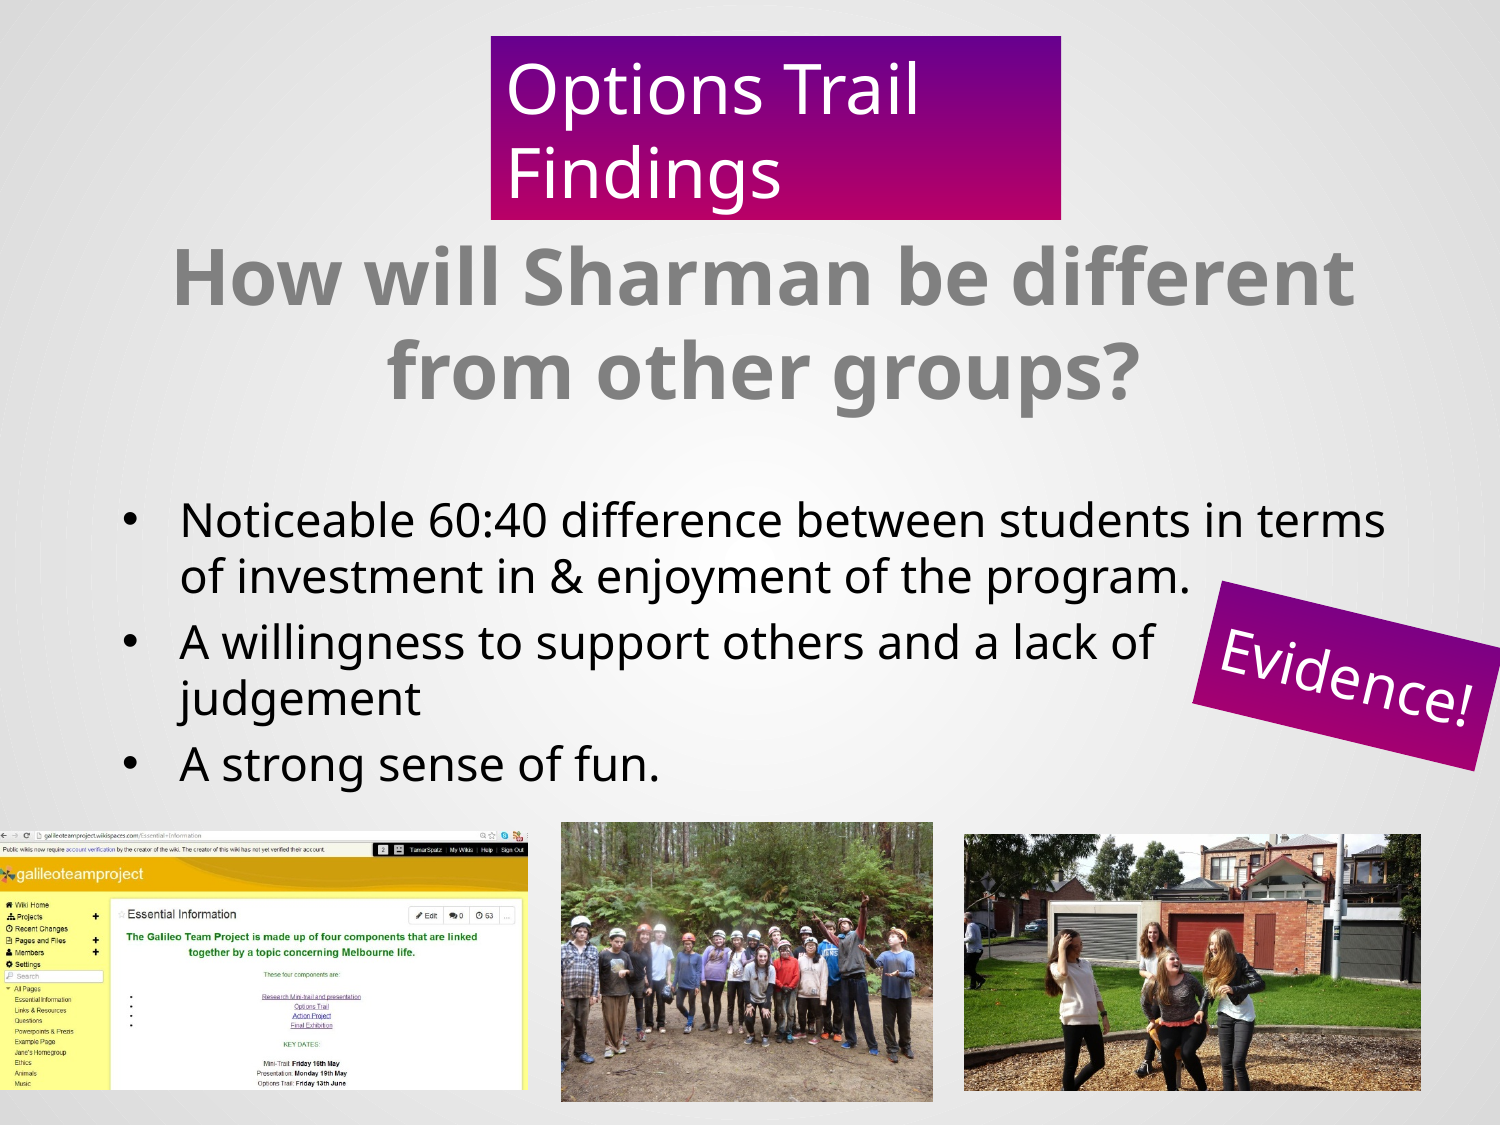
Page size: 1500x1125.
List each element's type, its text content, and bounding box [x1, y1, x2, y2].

text_box Options Trail Findings [490, 36, 1062, 220]
text_box Evidence! [1192, 580, 1500, 772]
list How will Sharman be different from other groups? Noticeable 60:40 difference between students in terms of investment in & enjoyment of the program. A willingness to support others and a lack of judgement A strong sense of fun. [107, 219, 1407, 799]
picture [560, 822, 934, 1103]
picture [0, 831, 528, 1090]
picture [964, 833, 1421, 1091]
